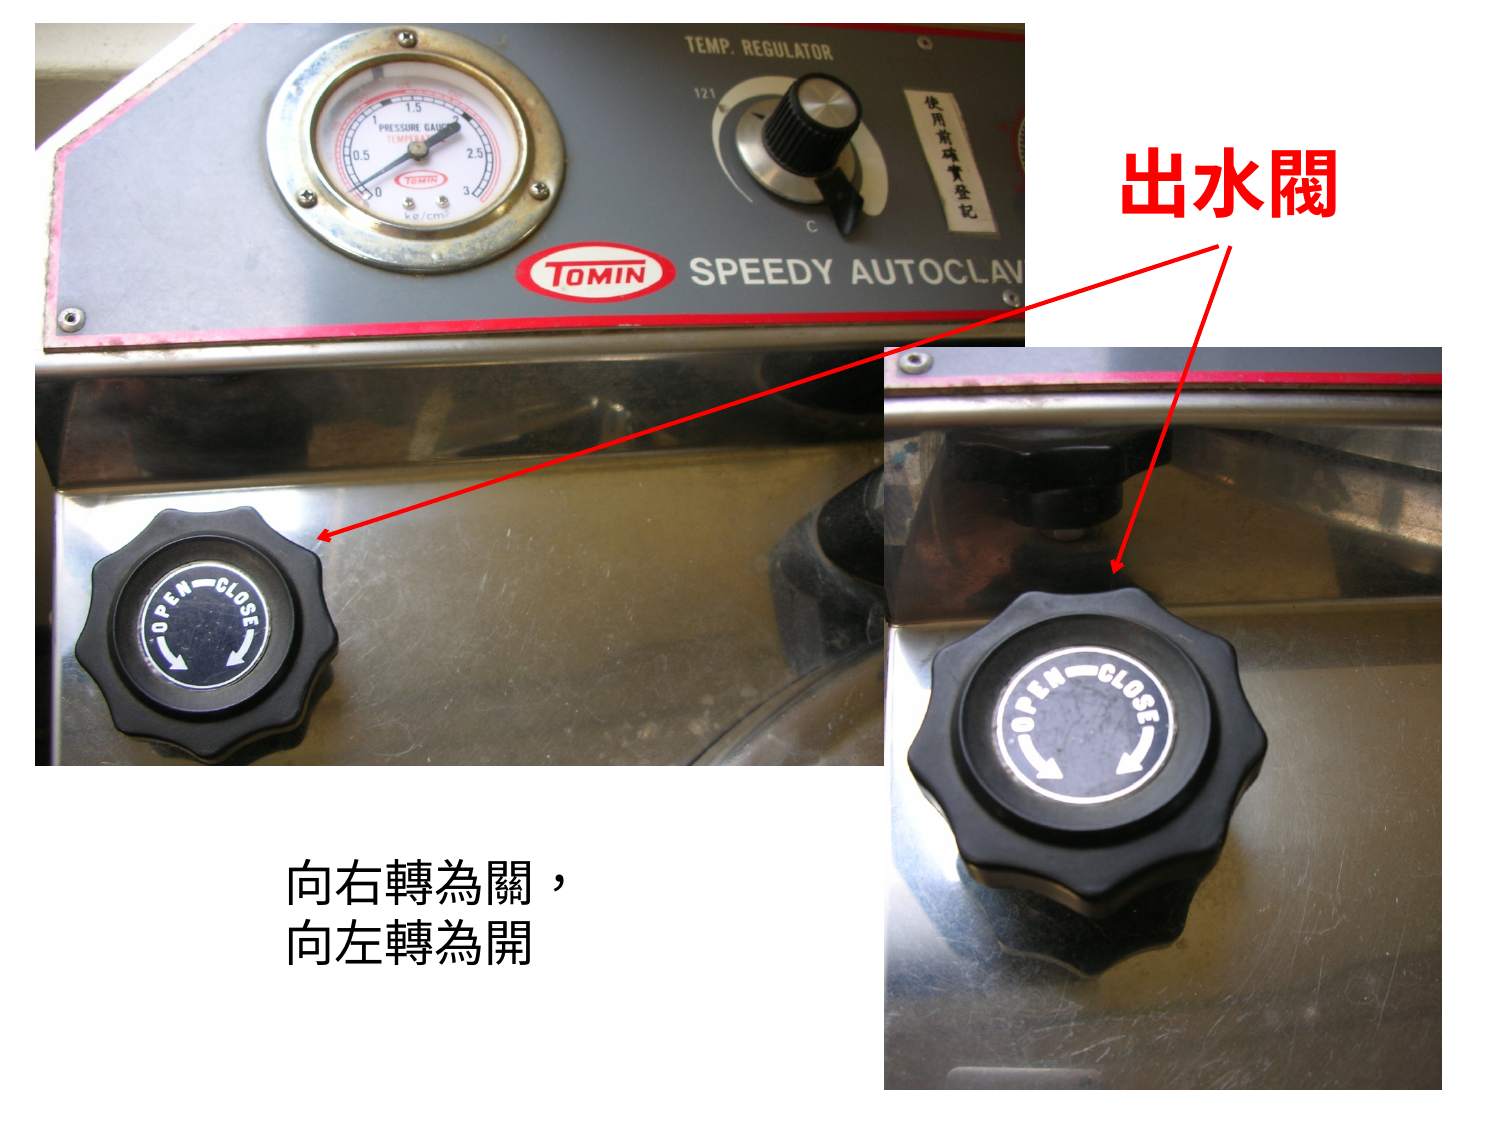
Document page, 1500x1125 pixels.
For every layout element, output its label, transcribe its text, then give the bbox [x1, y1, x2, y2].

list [884, 347, 1442, 1091]
text_box 出水閥 [1101, 128, 1360, 234]
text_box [316, 245, 1219, 540]
text_box 向右轉為關，向左轉為開 [269, 843, 622, 979]
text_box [1007, 351, 1337, 469]
picture [34, 23, 1026, 767]
